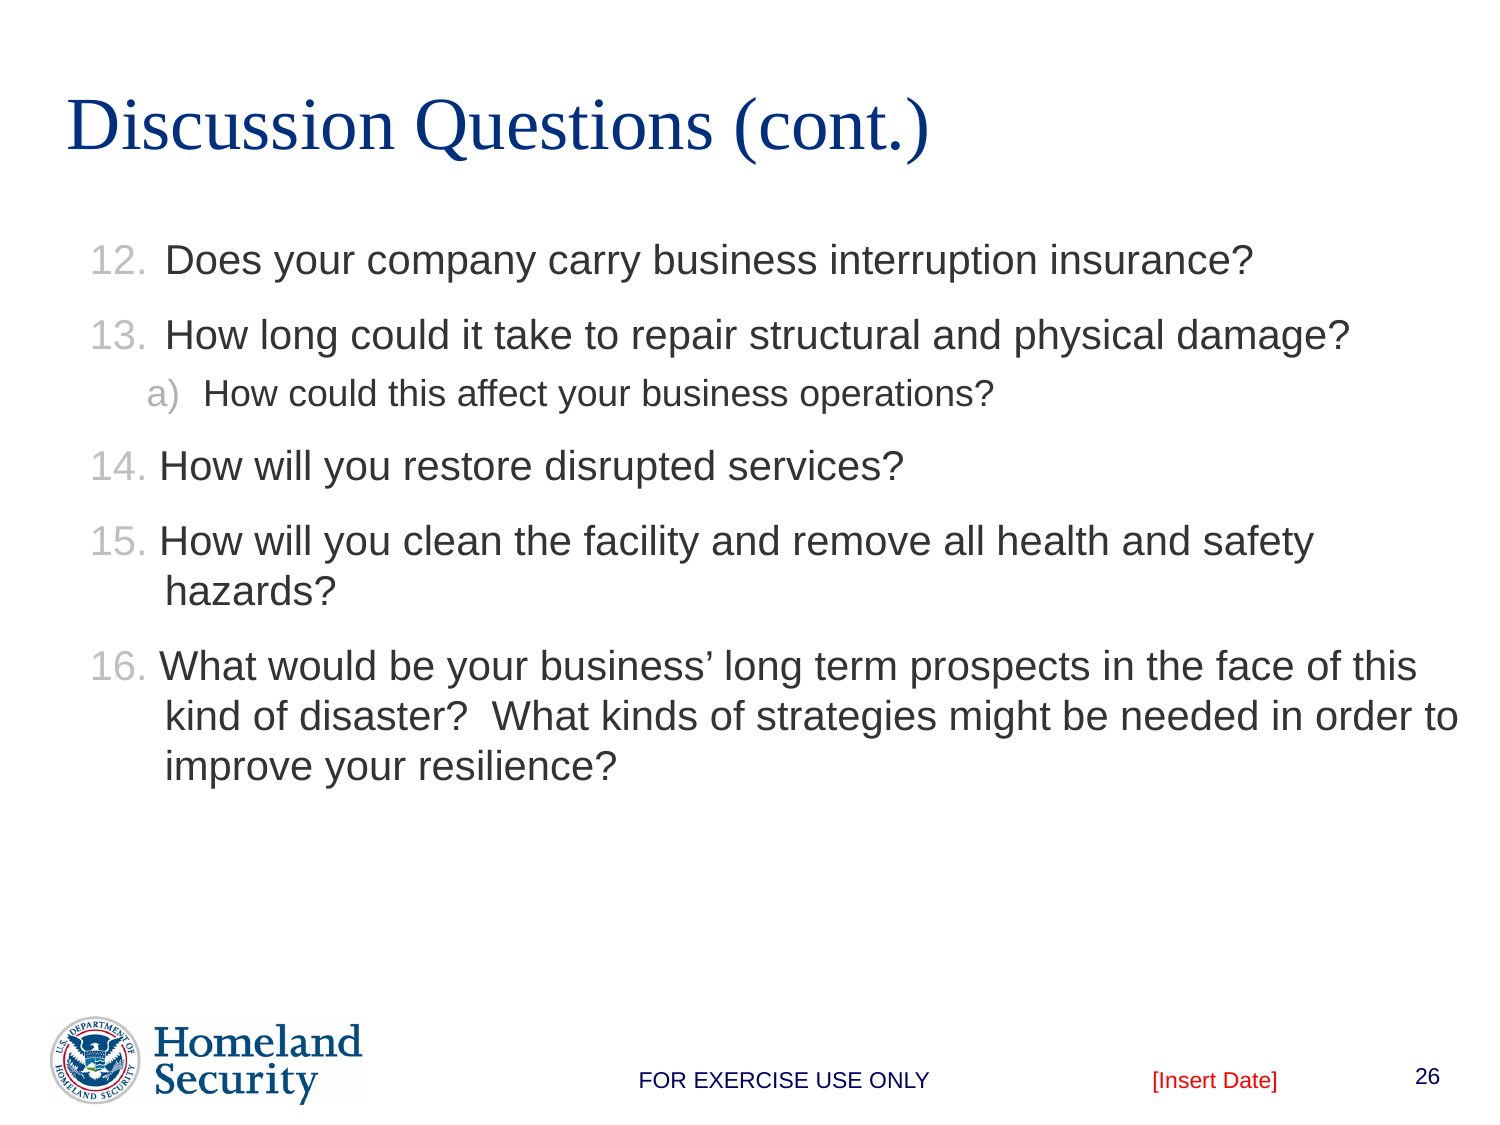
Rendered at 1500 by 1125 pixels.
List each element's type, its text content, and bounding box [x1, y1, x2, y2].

list 12. Does your company carry business interruption insurance? 13. How long could it take to repair structural and physical damage? How could this affect your business operations? 14. How will you restore disrupted services? 15. How will you clean the facility and remove all health and safety hazards? 16. What would be your business’ long term prospects in the face of this kind of disaster? What kinds of strategies might be needed in order to improve your resilience? [75, 224, 1500, 968]
slide_number 26 [1399, 1053, 1476, 1097]
picture [50, 1016, 363, 1105]
title Discussion Questions (cont.) [51, 0, 1278, 173]
